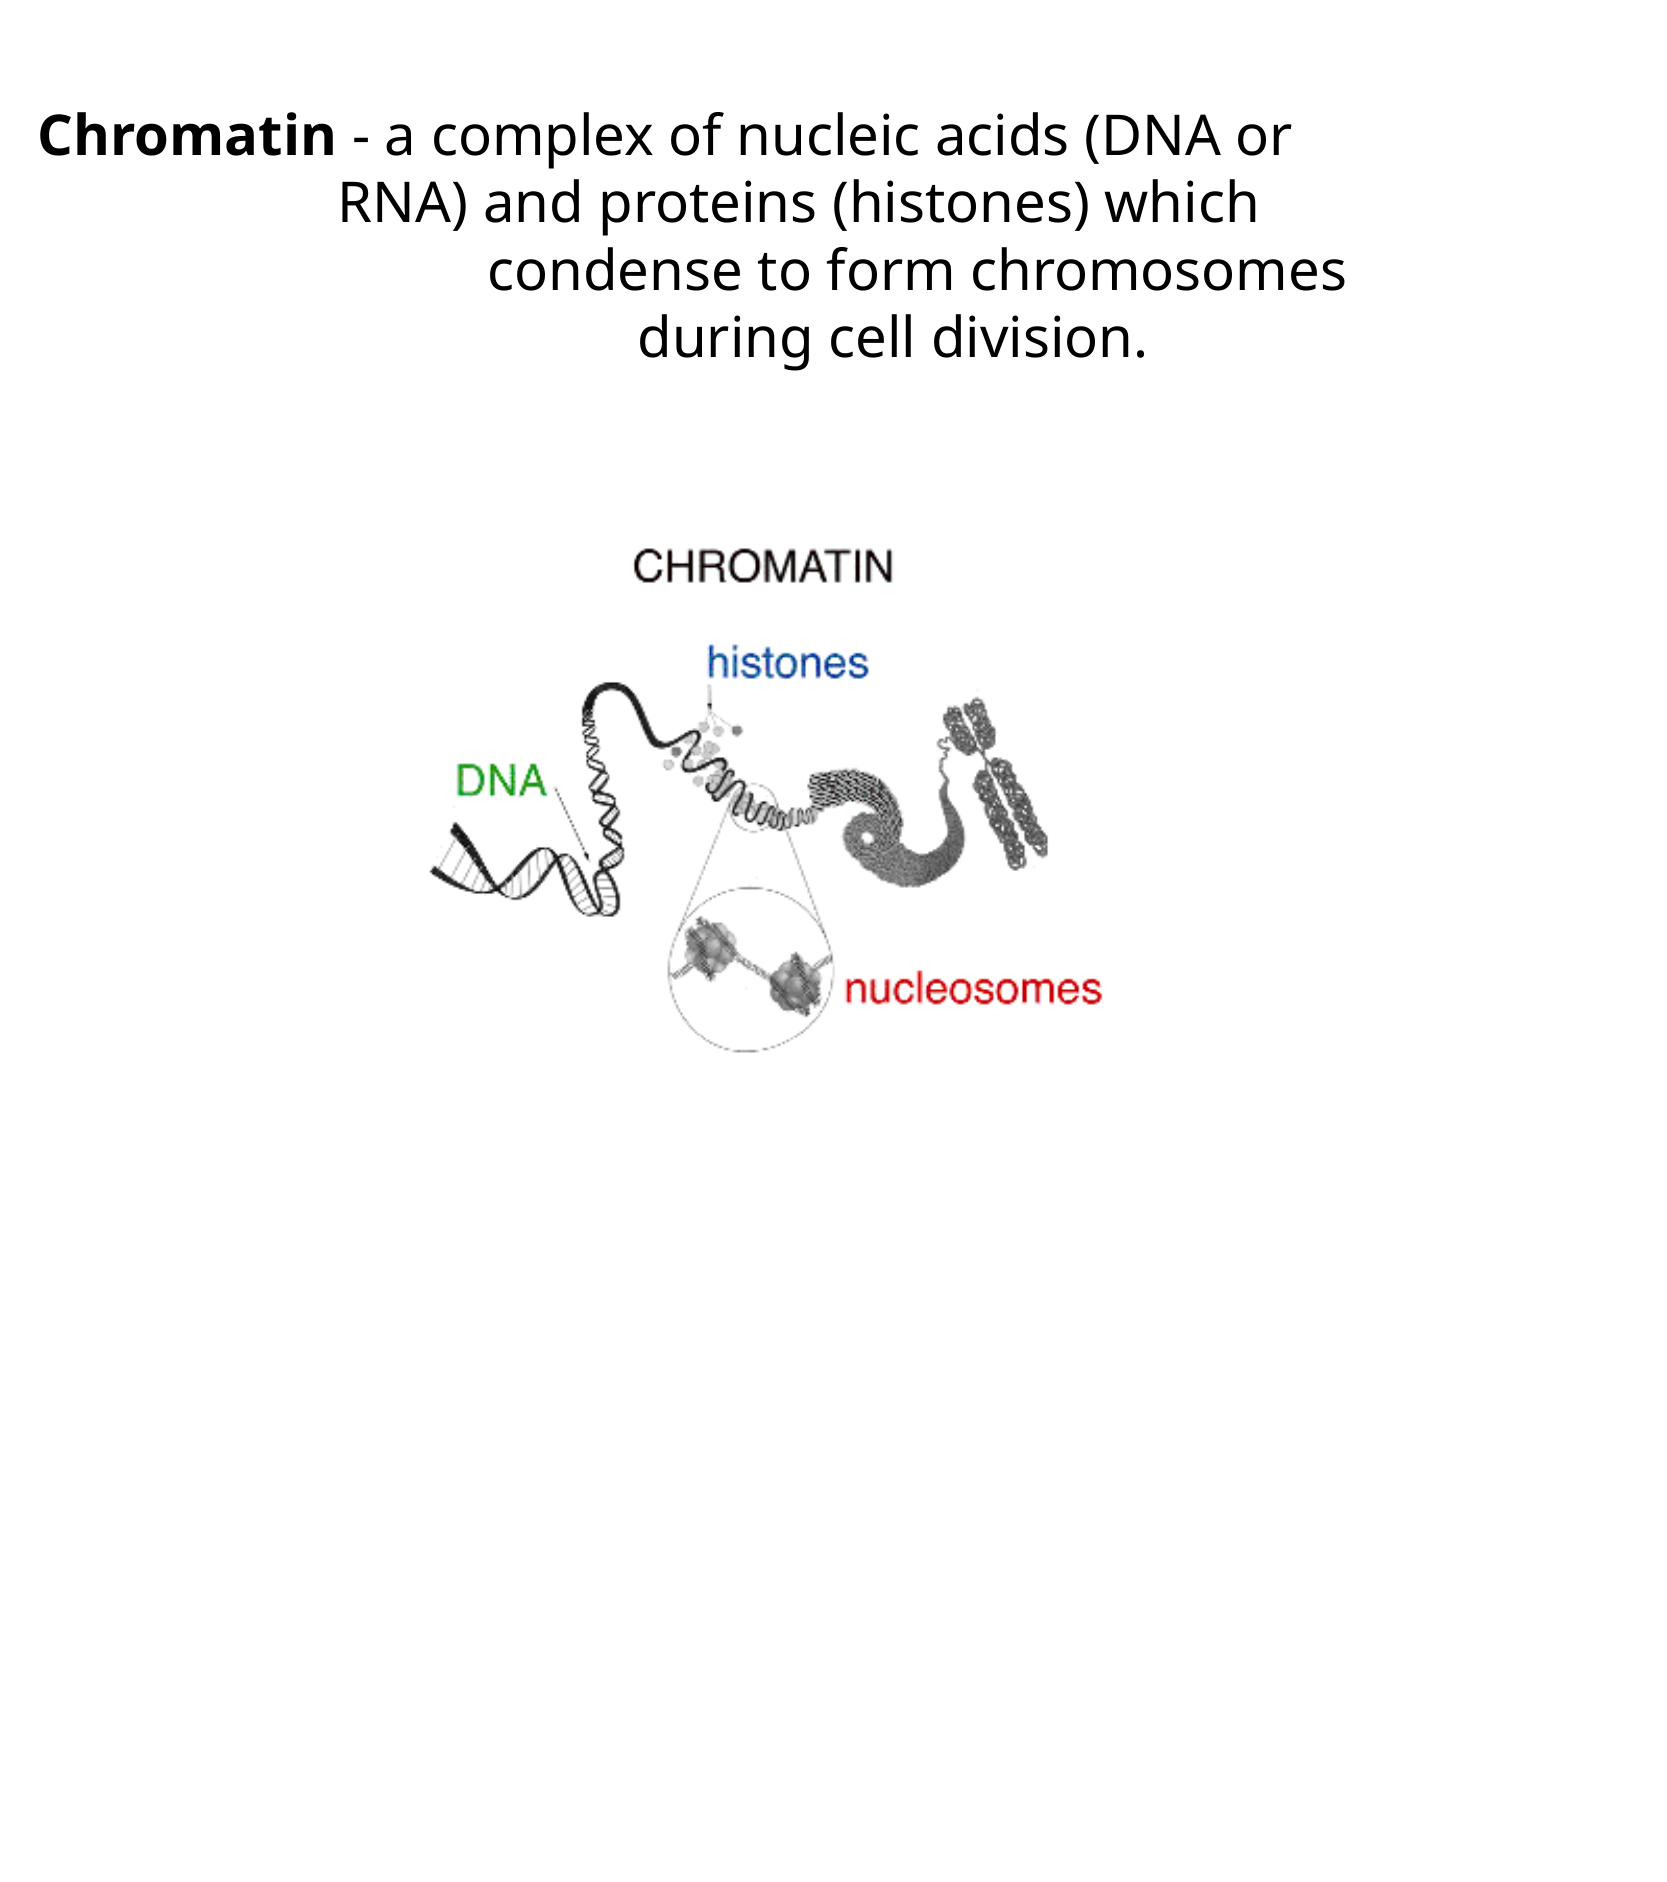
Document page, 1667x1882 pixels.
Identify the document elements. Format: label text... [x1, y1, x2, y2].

picture [393, 518, 1144, 1082]
text_box Chromatin - a complex of nucleic acids (DNA or RNA) and proteins (histones) which condense to form chromosomes during cell division. [22, 91, 1661, 377]
